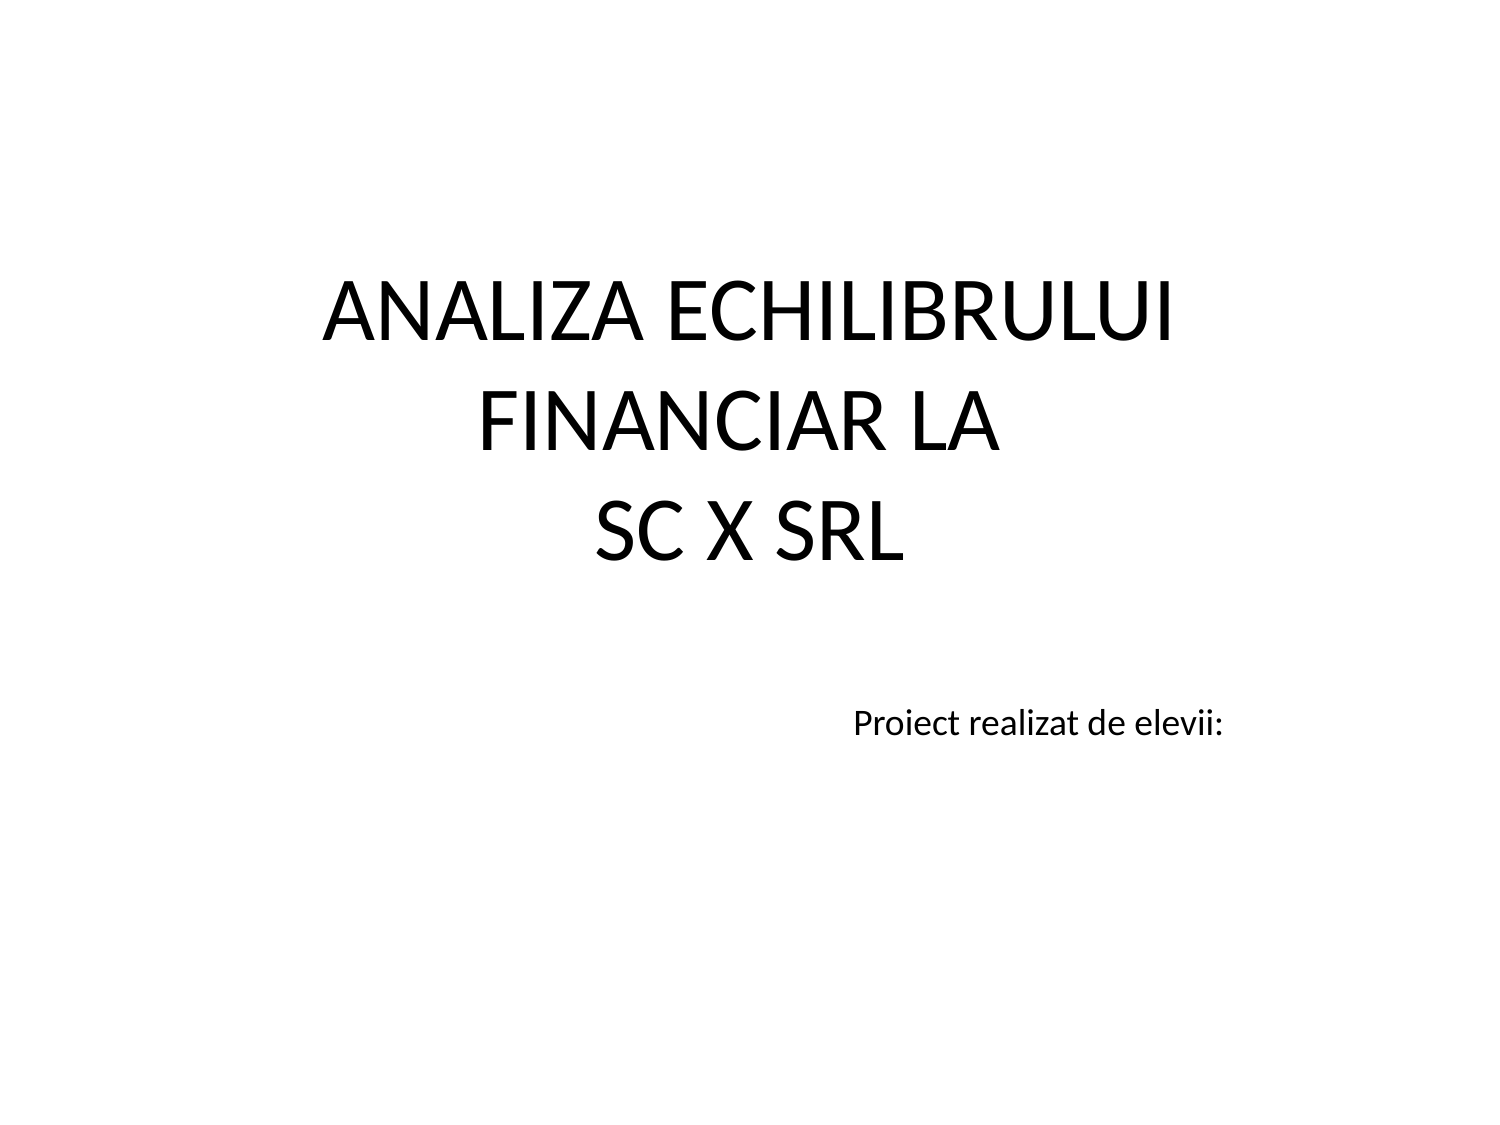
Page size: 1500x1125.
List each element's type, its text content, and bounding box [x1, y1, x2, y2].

title ANALIZA ECHILIBRULUI FINANCIAR LA SC X SRL [112, 237, 1388, 591]
subtitle Proiect realizat de elevii: [225, 637, 1275, 925]
